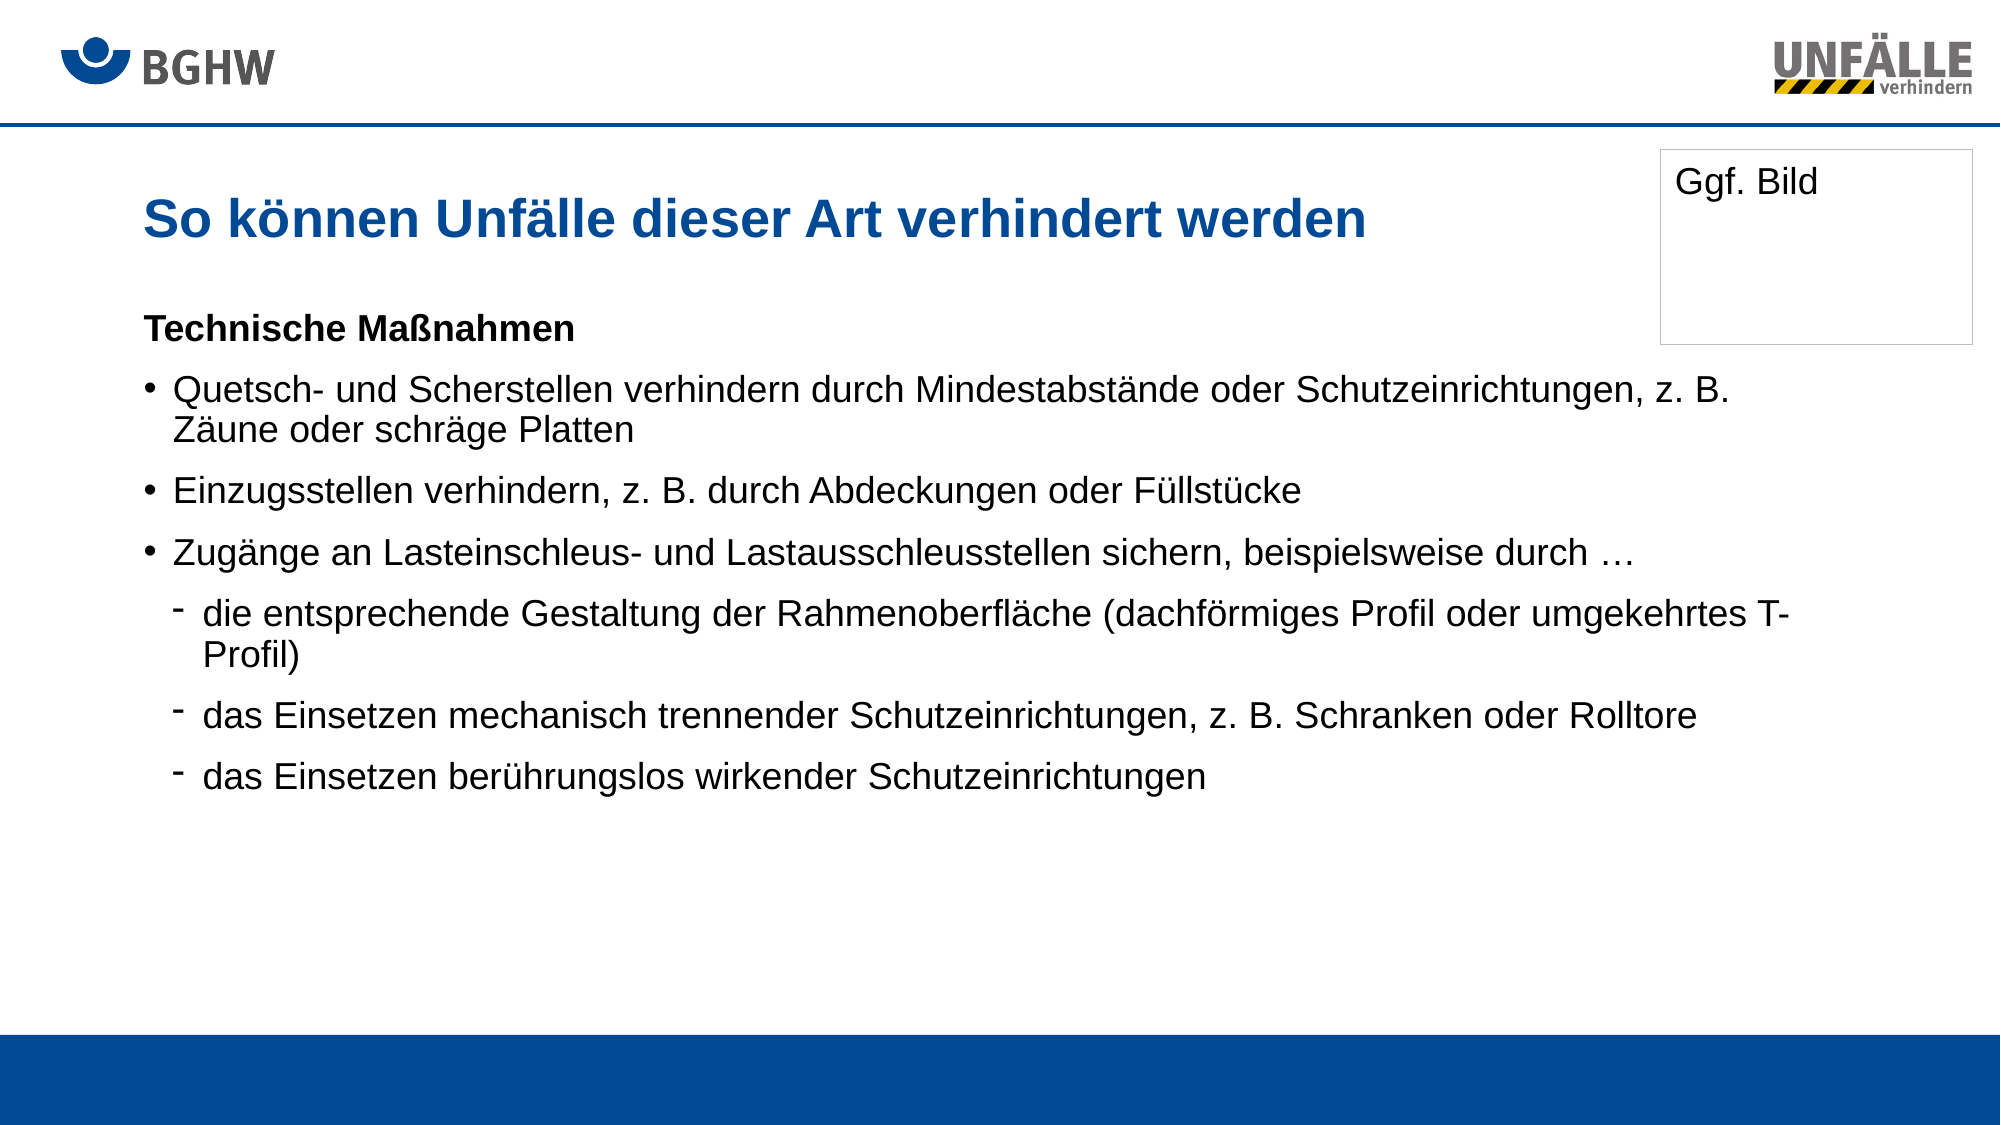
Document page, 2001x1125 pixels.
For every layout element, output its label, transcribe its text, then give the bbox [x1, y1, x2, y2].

picture [61, 37, 275, 85]
list Technische Maßnahmen Quetsch- und Scherstellen verhindern durch Mindestabstände oder Schutzeinrichtungen, z. B. Zäune oder schräge Platten Einzugsstellen verhindern, z. B. durch Abdeckungen oder Füllstücke Zugänge an Lasteinschleus- und Lastausschleusstellen sichern, beispielsweise durch … die entsprechende Gestaltung der Rahmenoberfläche (dachförmiges Profil oder umgekehrtes T-Profil) das Einsetzen mechanisch trennender Schutzeinrichtungen, z. B. Schranken oder Rolltore das Einsetzen berührungslos wirkender Schutzeinrichtungen [143, 308, 1857, 977]
picture [1766, 11, 1984, 107]
text_box Ggf. Bild [1660, 149, 1973, 345]
title So können Unfälle dieser Art verhindert werden [143, 190, 1660, 276]
